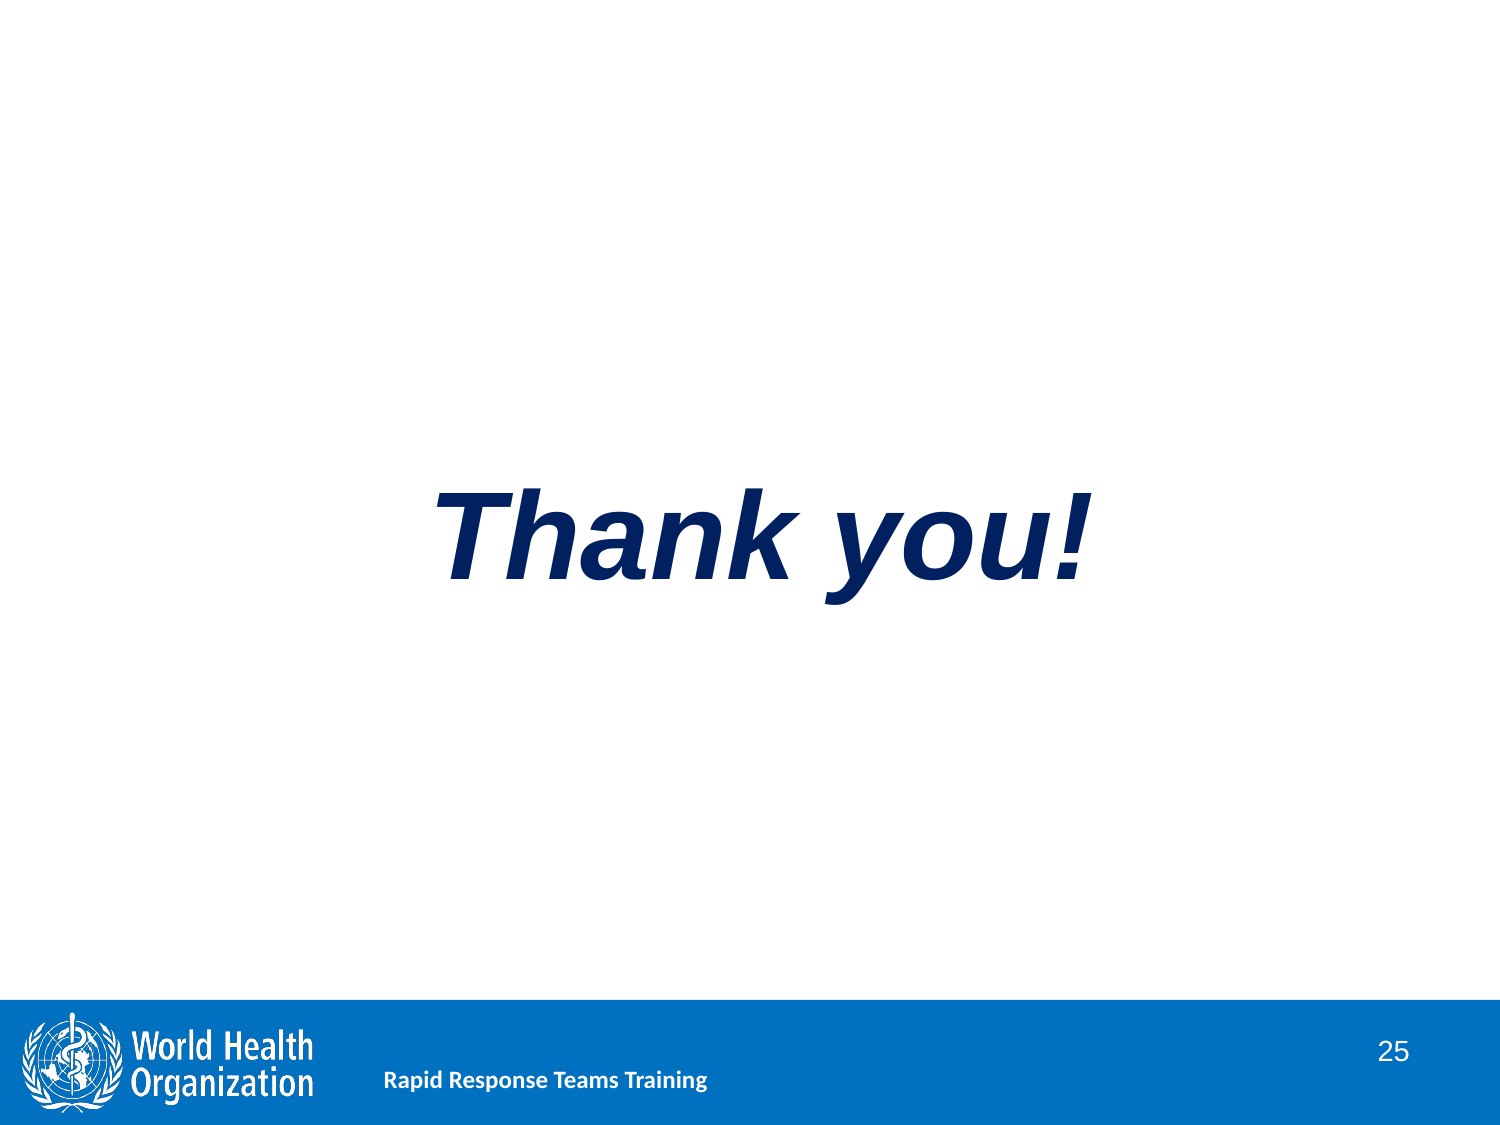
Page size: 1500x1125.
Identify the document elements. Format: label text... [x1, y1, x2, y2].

slide_number 25 [1074, 1024, 1425, 1103]
title Thank you! [123, 408, 1400, 651]
picture [21, 1012, 313, 1113]
